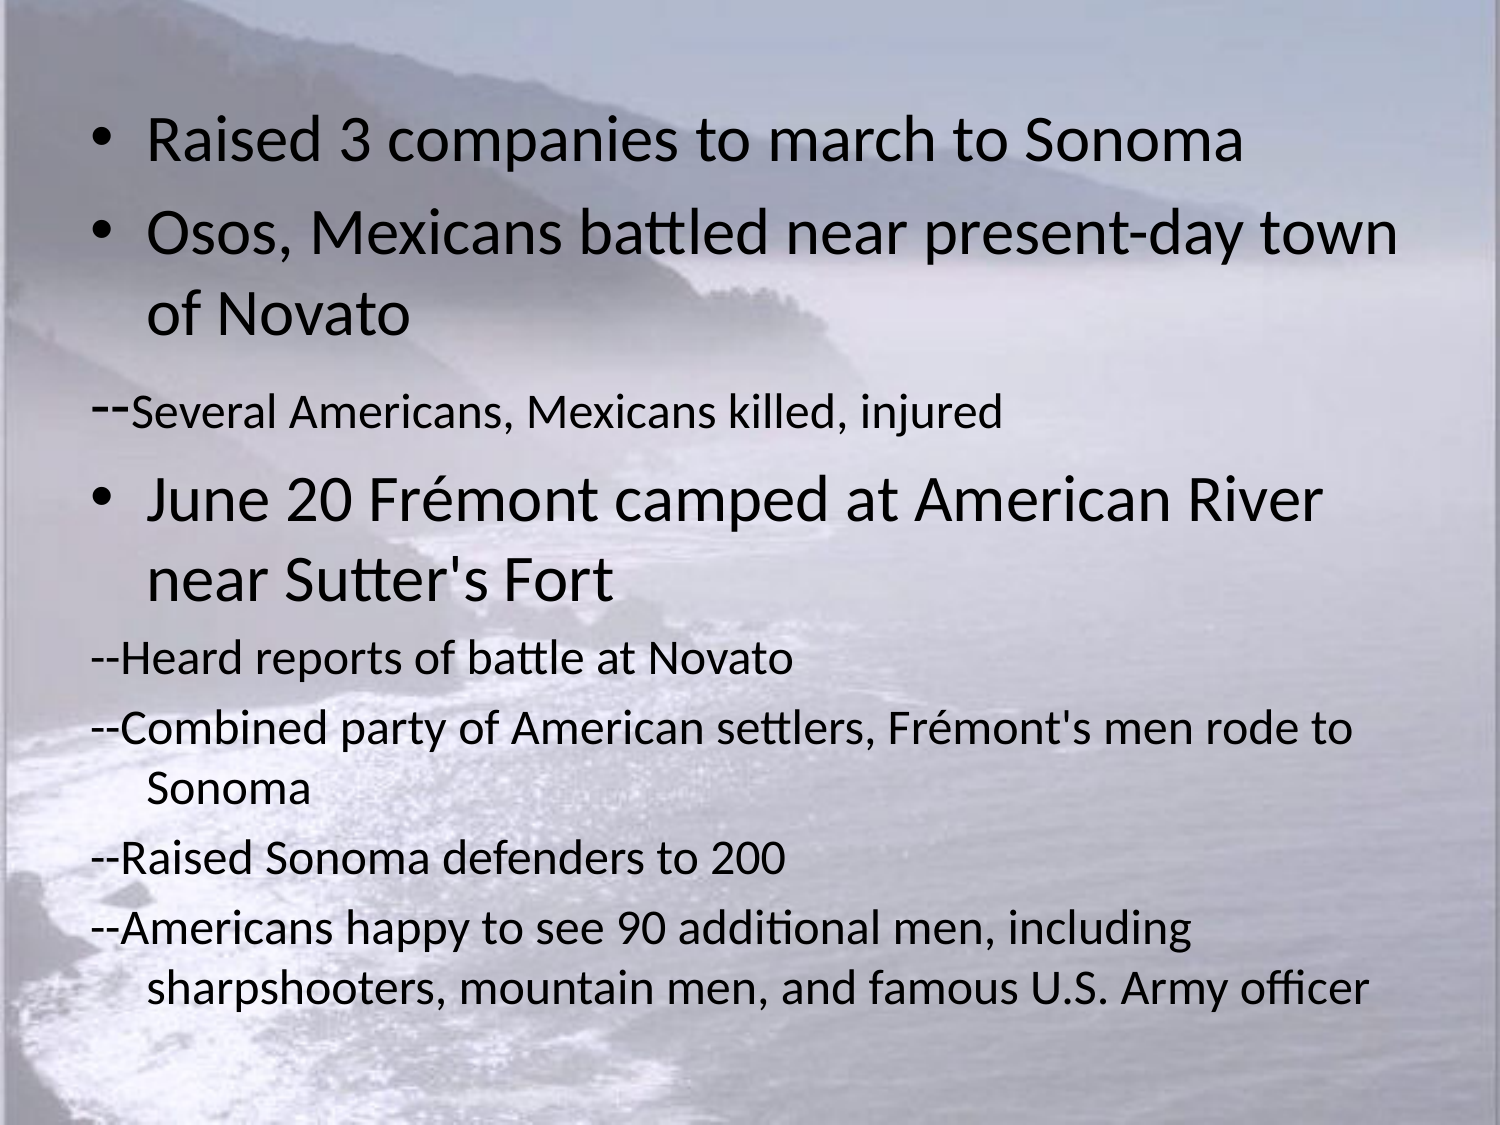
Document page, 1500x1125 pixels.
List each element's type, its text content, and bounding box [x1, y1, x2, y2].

picture [0, 0, 1500, 1125]
list Raised 3 companies to march to Sonoma Osos, Mexicans battled near present-day town of Novato --Several Americans, Mexicans killed, injured June 20 Frémont camped at American River near Sutter's Fort --Heard reports of battle at Novato --Combined party of American settlers, Frémont's men rode to Sonoma --Raised Sonoma defenders to 200 --Americans happy to see 90 additional men, including sharpshooters, mountain men, and famous U.S. Army officer [75, 87, 1425, 1005]
